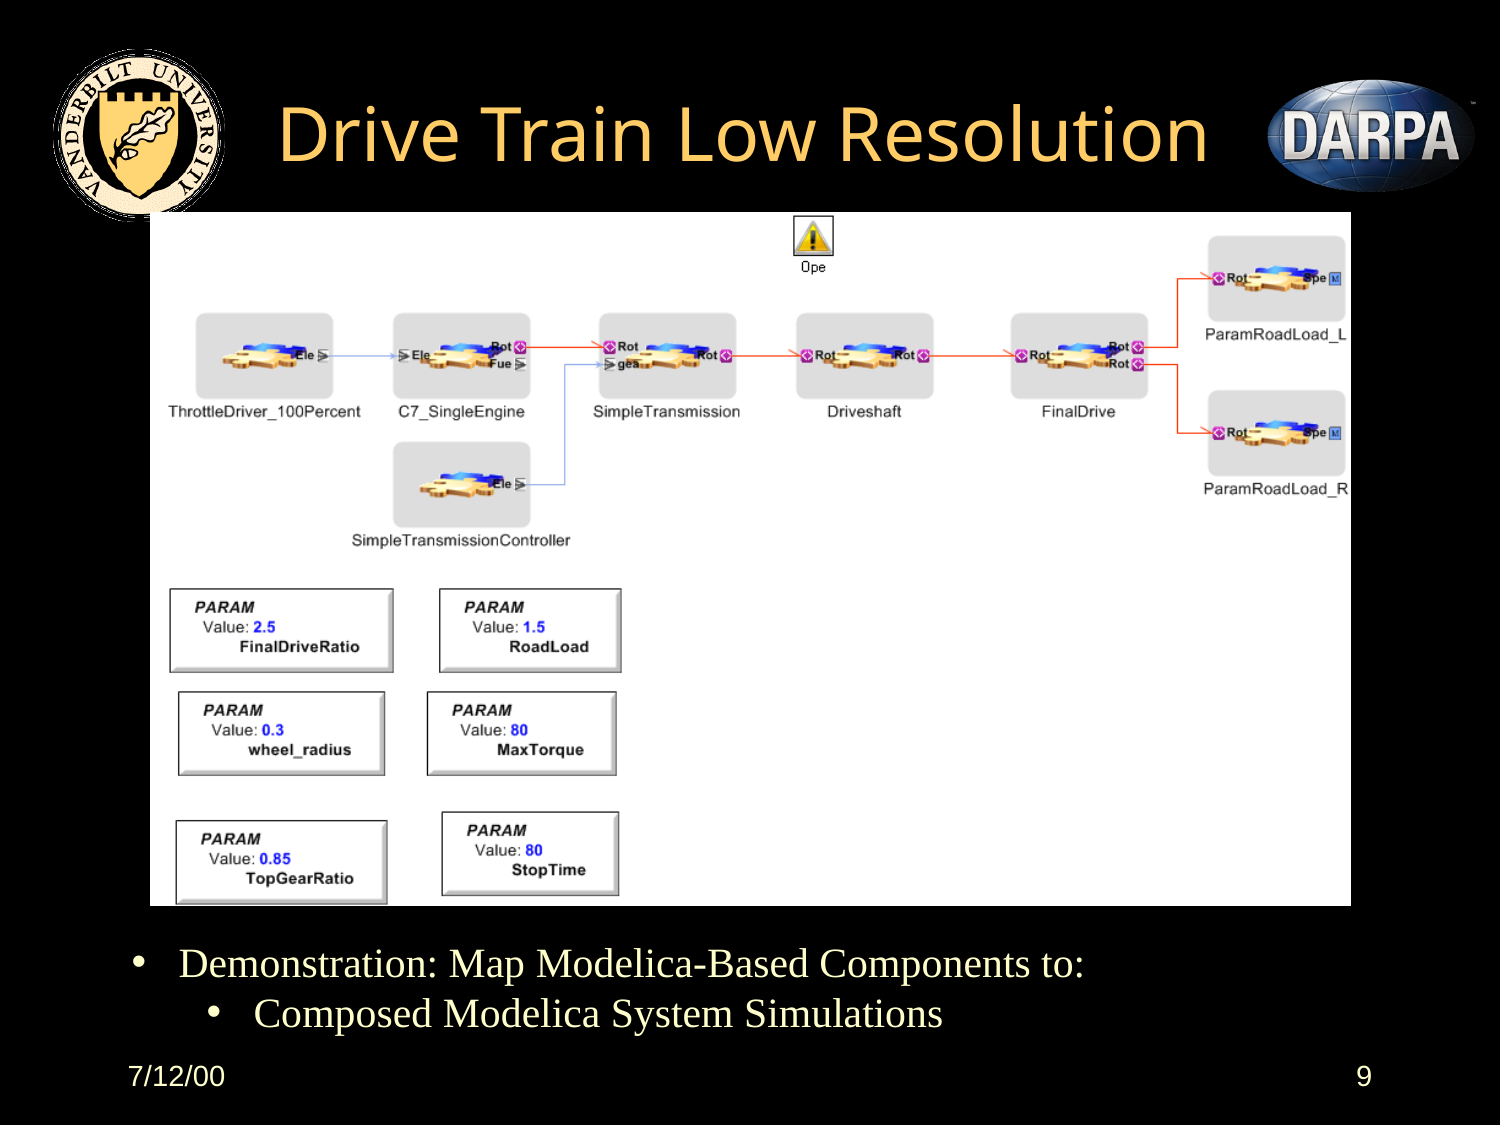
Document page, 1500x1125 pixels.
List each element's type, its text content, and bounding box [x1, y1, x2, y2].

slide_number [112, 1037, 425, 1113]
picture [1264, 77, 1478, 194]
title Drive Train Low Resolution [224, 62, 1263, 201]
slide_number 9 [1074, 1037, 1388, 1113]
picture [53, 49, 1351, 906]
text_box Demonstration: Map Modelica-Based Components to: Composed Modelica System Simulations [116, 910, 1367, 1061]
